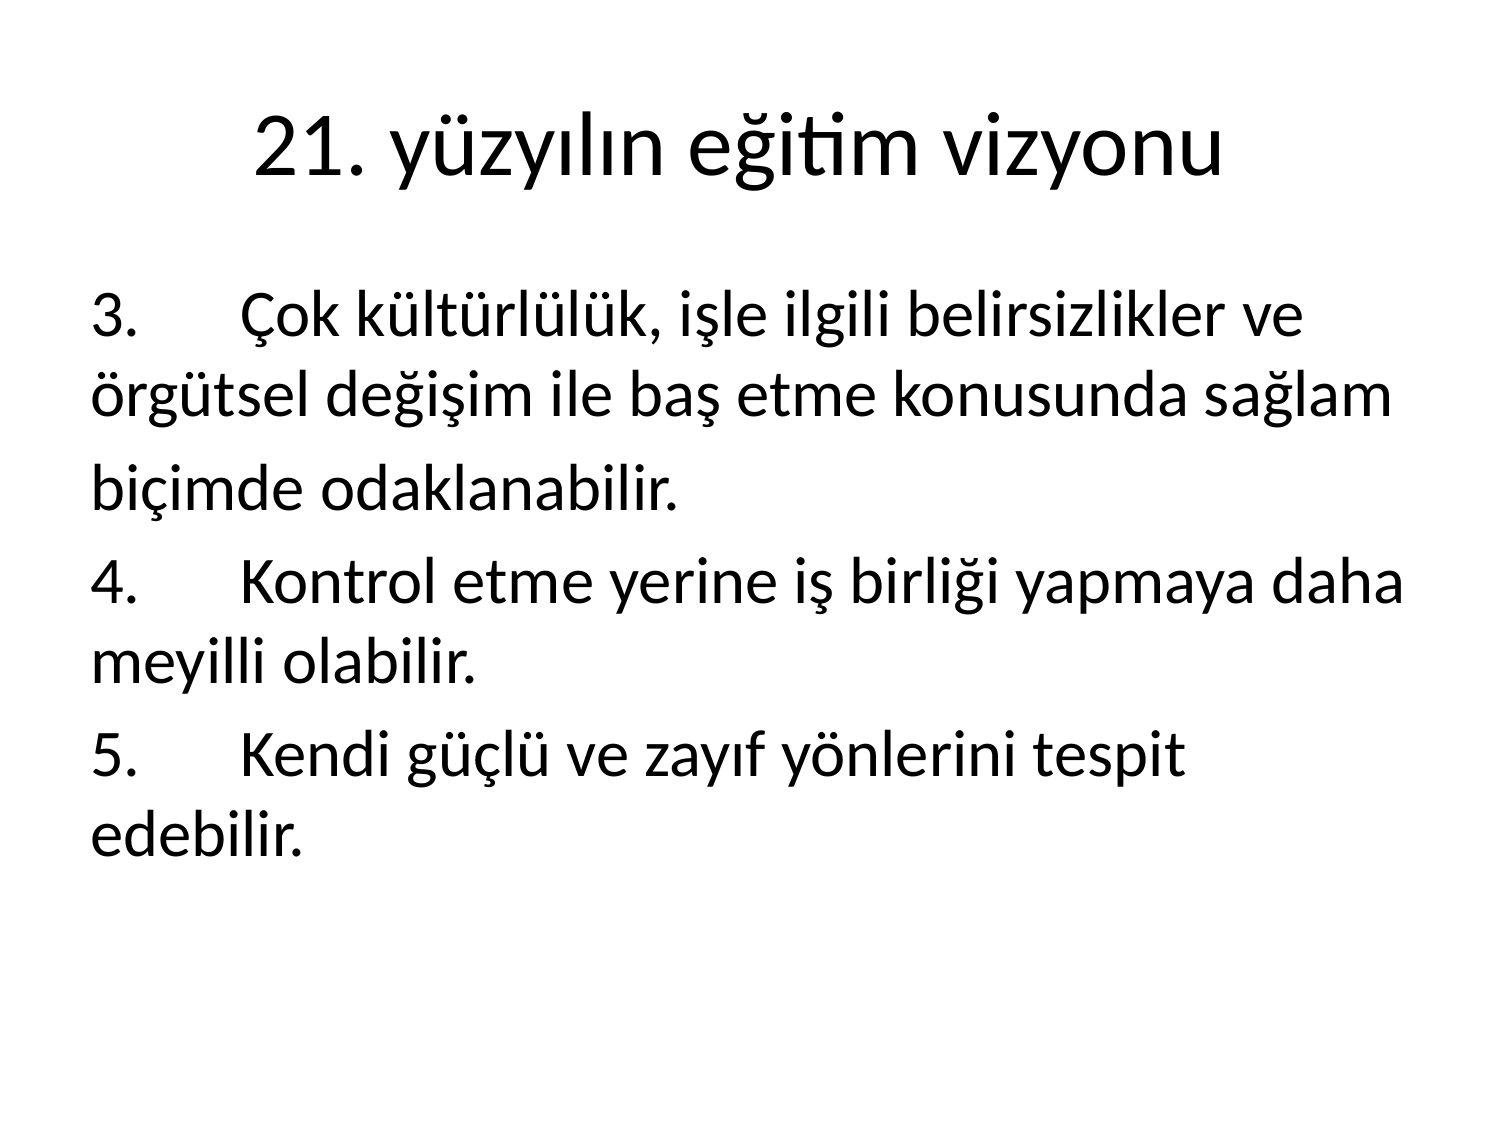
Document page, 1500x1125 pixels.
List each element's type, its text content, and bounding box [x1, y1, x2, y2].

list 3. Çok kültürlülük, işle ilgili belirsizlikler ve örgütsel değişim ile baş etme konusunda sağlam biçimde odaklanabilir. 4. Kontrol etme yerine iş birliği yapmaya daha meyilli olabilir. 5. Kendi güçlü ve zayıf yönlerini tespit edebilir. [75, 262, 1425, 1005]
title 21. yüzyılın eğitim vizyonu [75, 45, 1425, 233]
